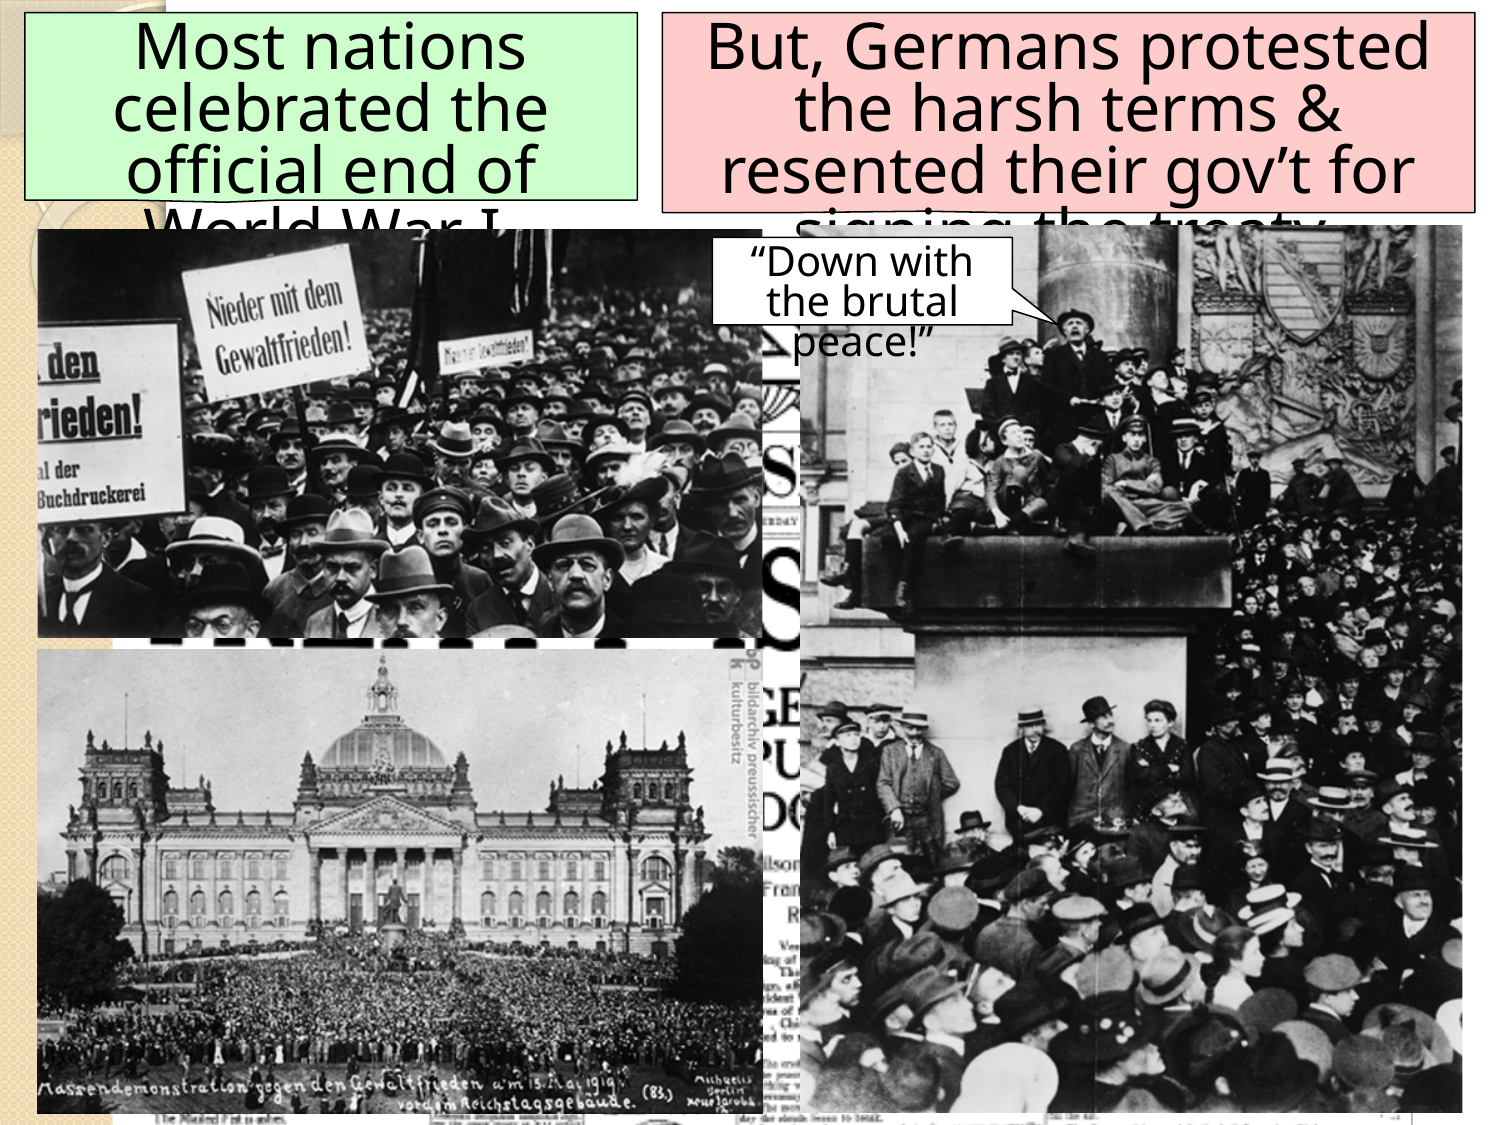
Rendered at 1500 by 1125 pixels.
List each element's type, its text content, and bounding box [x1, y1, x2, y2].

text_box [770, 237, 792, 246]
picture [37, 224, 1463, 1125]
text_box Most nations celebrated the official end of World War I [24, 12, 638, 203]
text_box But, Germans protested the harsh terms & resented their gov’t for signing the treaty [662, 12, 1475, 213]
